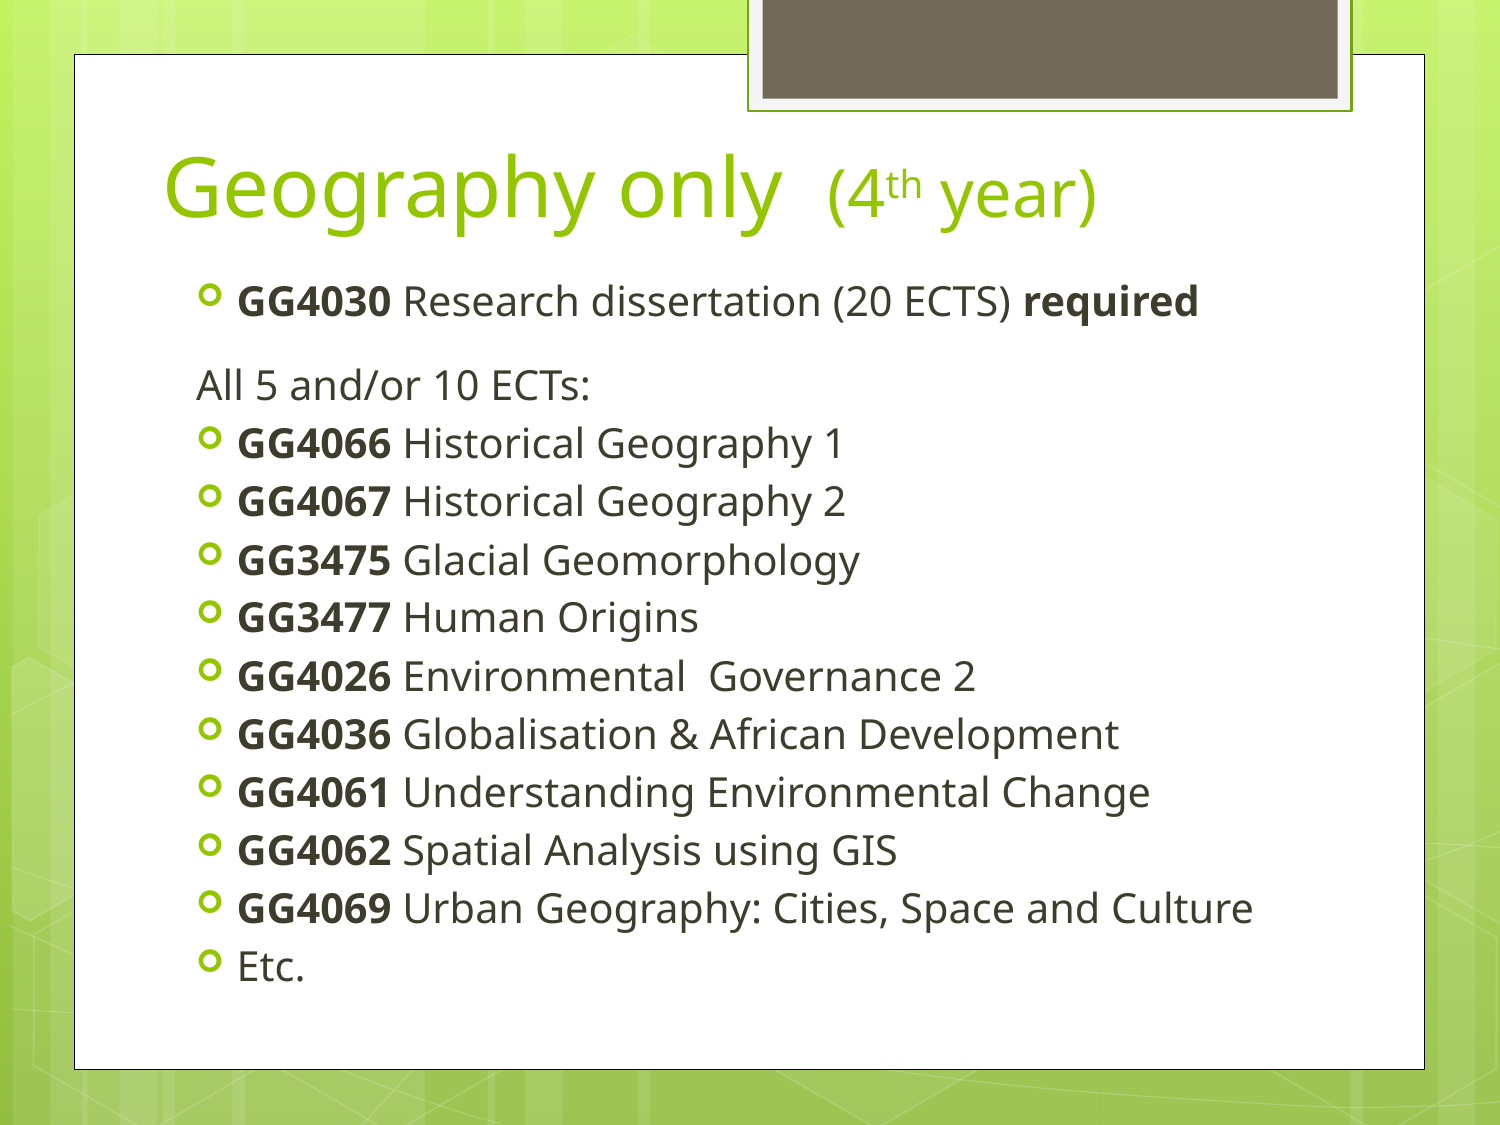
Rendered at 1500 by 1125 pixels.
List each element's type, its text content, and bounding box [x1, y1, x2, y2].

list GG4030 Research dissertation (20 ECTS) required All 5 and/or 10 ECTs: GG4066 Historical Geography 1 GG4067 Historical Geography 2 GG3475 Glacial Geomorphology GG3477 Human Origins GG4026 Environmental Governance 2 GG4036 Globalisation & African Development GG4061 Understanding Environmental Change GG4062 Spatial Analysis using GIS GG4069 Urban Geography: Cities, Space and Culture Etc. [171, 267, 1365, 1012]
title Geography only (4th year) [147, 54, 1300, 243]
